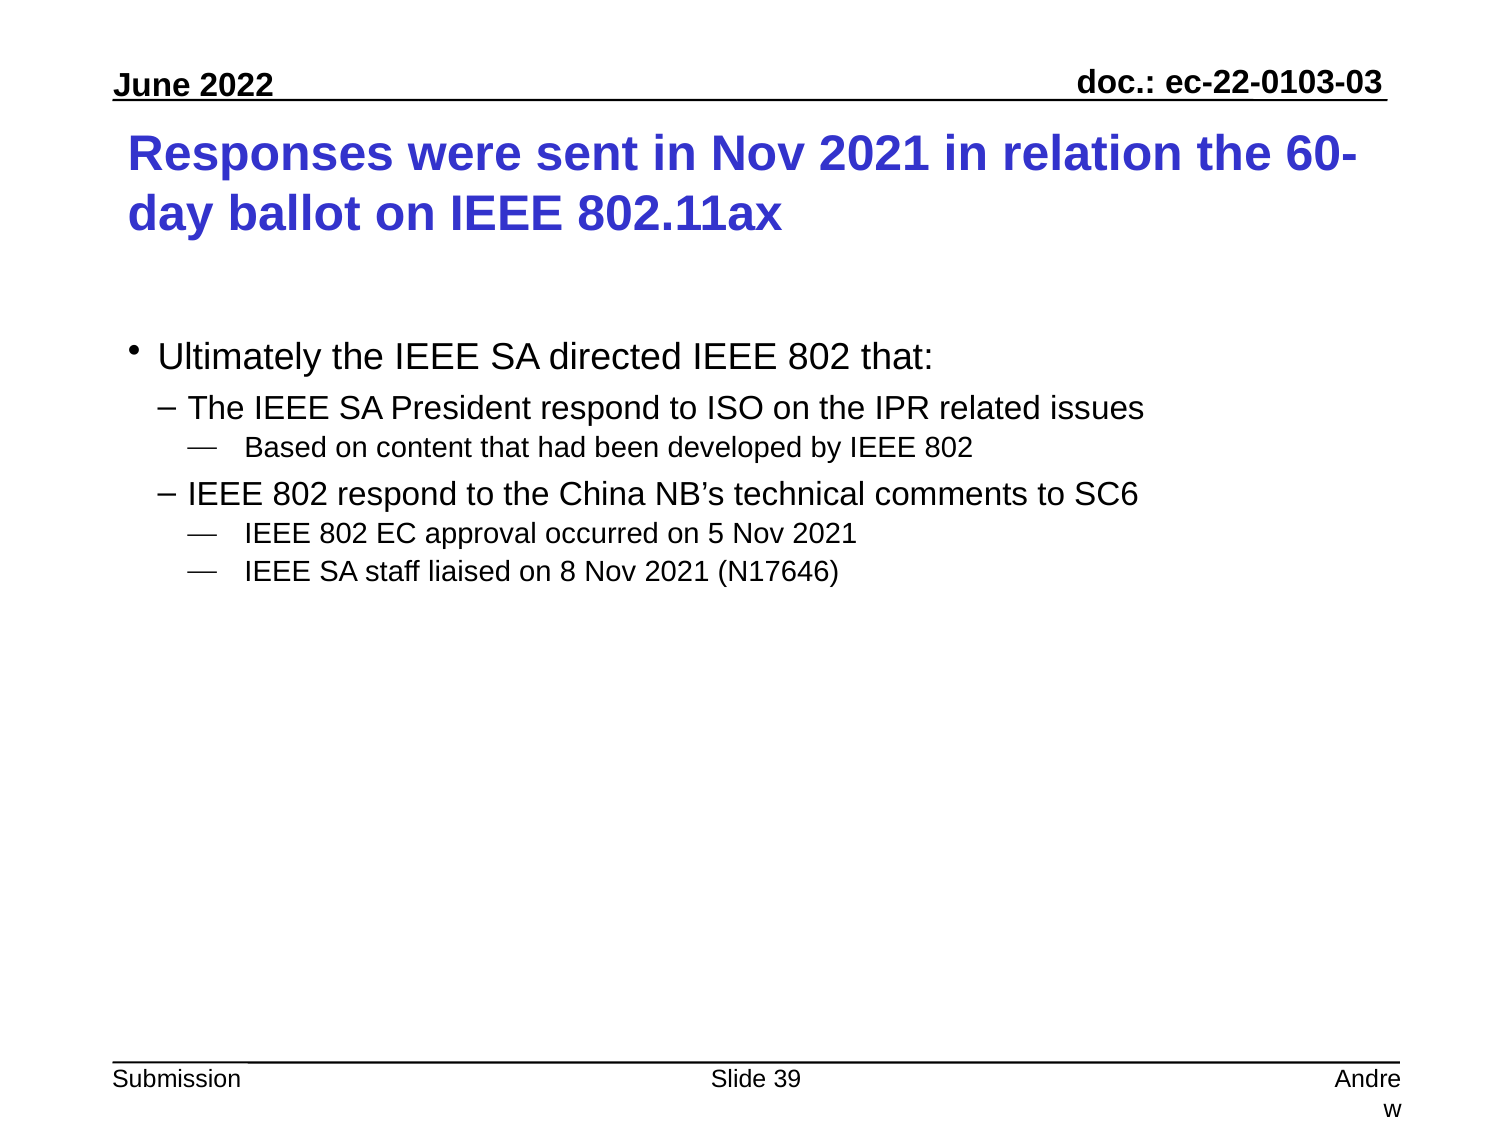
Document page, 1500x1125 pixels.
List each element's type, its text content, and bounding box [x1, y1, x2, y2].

footer Andrew Myles, Cisco [1320, 1061, 1402, 1093]
title Responses were sent in Nov 2021 in relation the 60-day ballot on IEEE 802.11ax [112, 112, 1388, 288]
slide_number Slide 39 [709, 1061, 803, 1093]
list Ultimately the IEEE SA directed IEEE 802 that: The IEEE SA President respond to ISO on the IPR related issues Based on content that had been developed by IEEE 802 IEEE 802 respond to the China NB’s technical comments to SC6 IEEE 802 EC approval occurred on 5 Nov 2021 IEEE SA staff liaised on 8 Nov 2021 (N17646) [112, 324, 1388, 1000]
